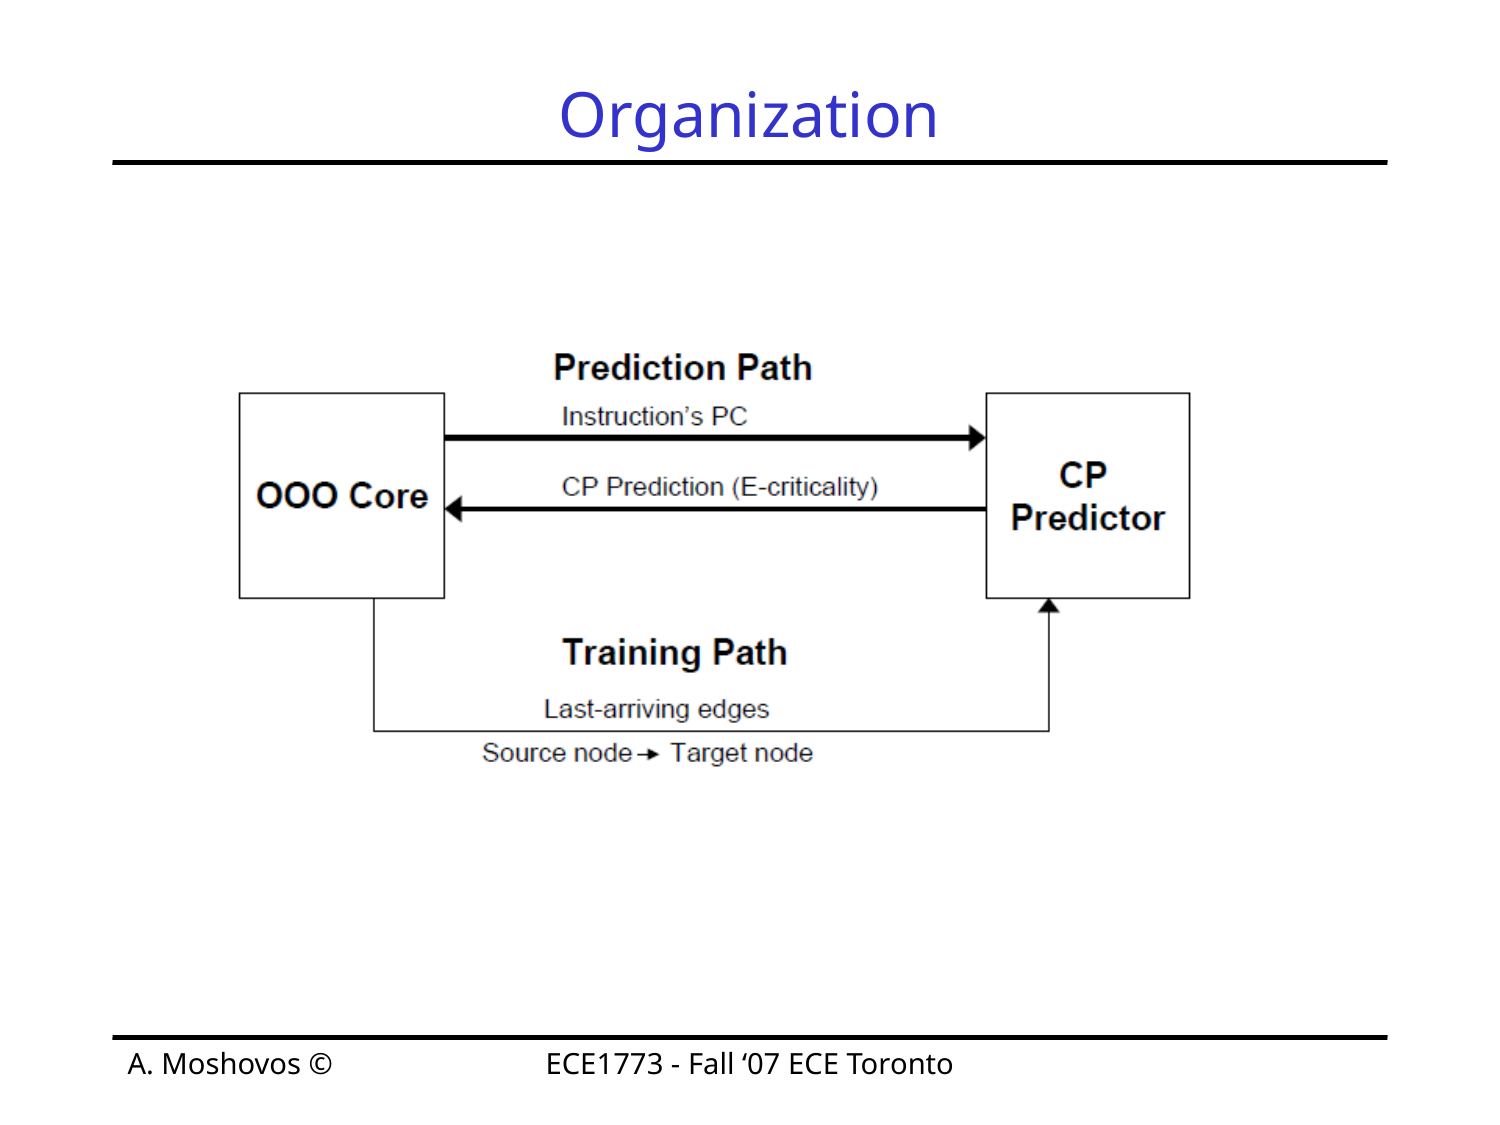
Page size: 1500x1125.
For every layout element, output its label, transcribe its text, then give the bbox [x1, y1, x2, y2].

slide_number A. Moshovos © [112, 1037, 426, 1101]
picture [224, 327, 1276, 798]
title Organization [112, 62, 1388, 163]
footer ECE1773 - Fall ‘07 ECE Toronto [487, 1037, 1013, 1101]
